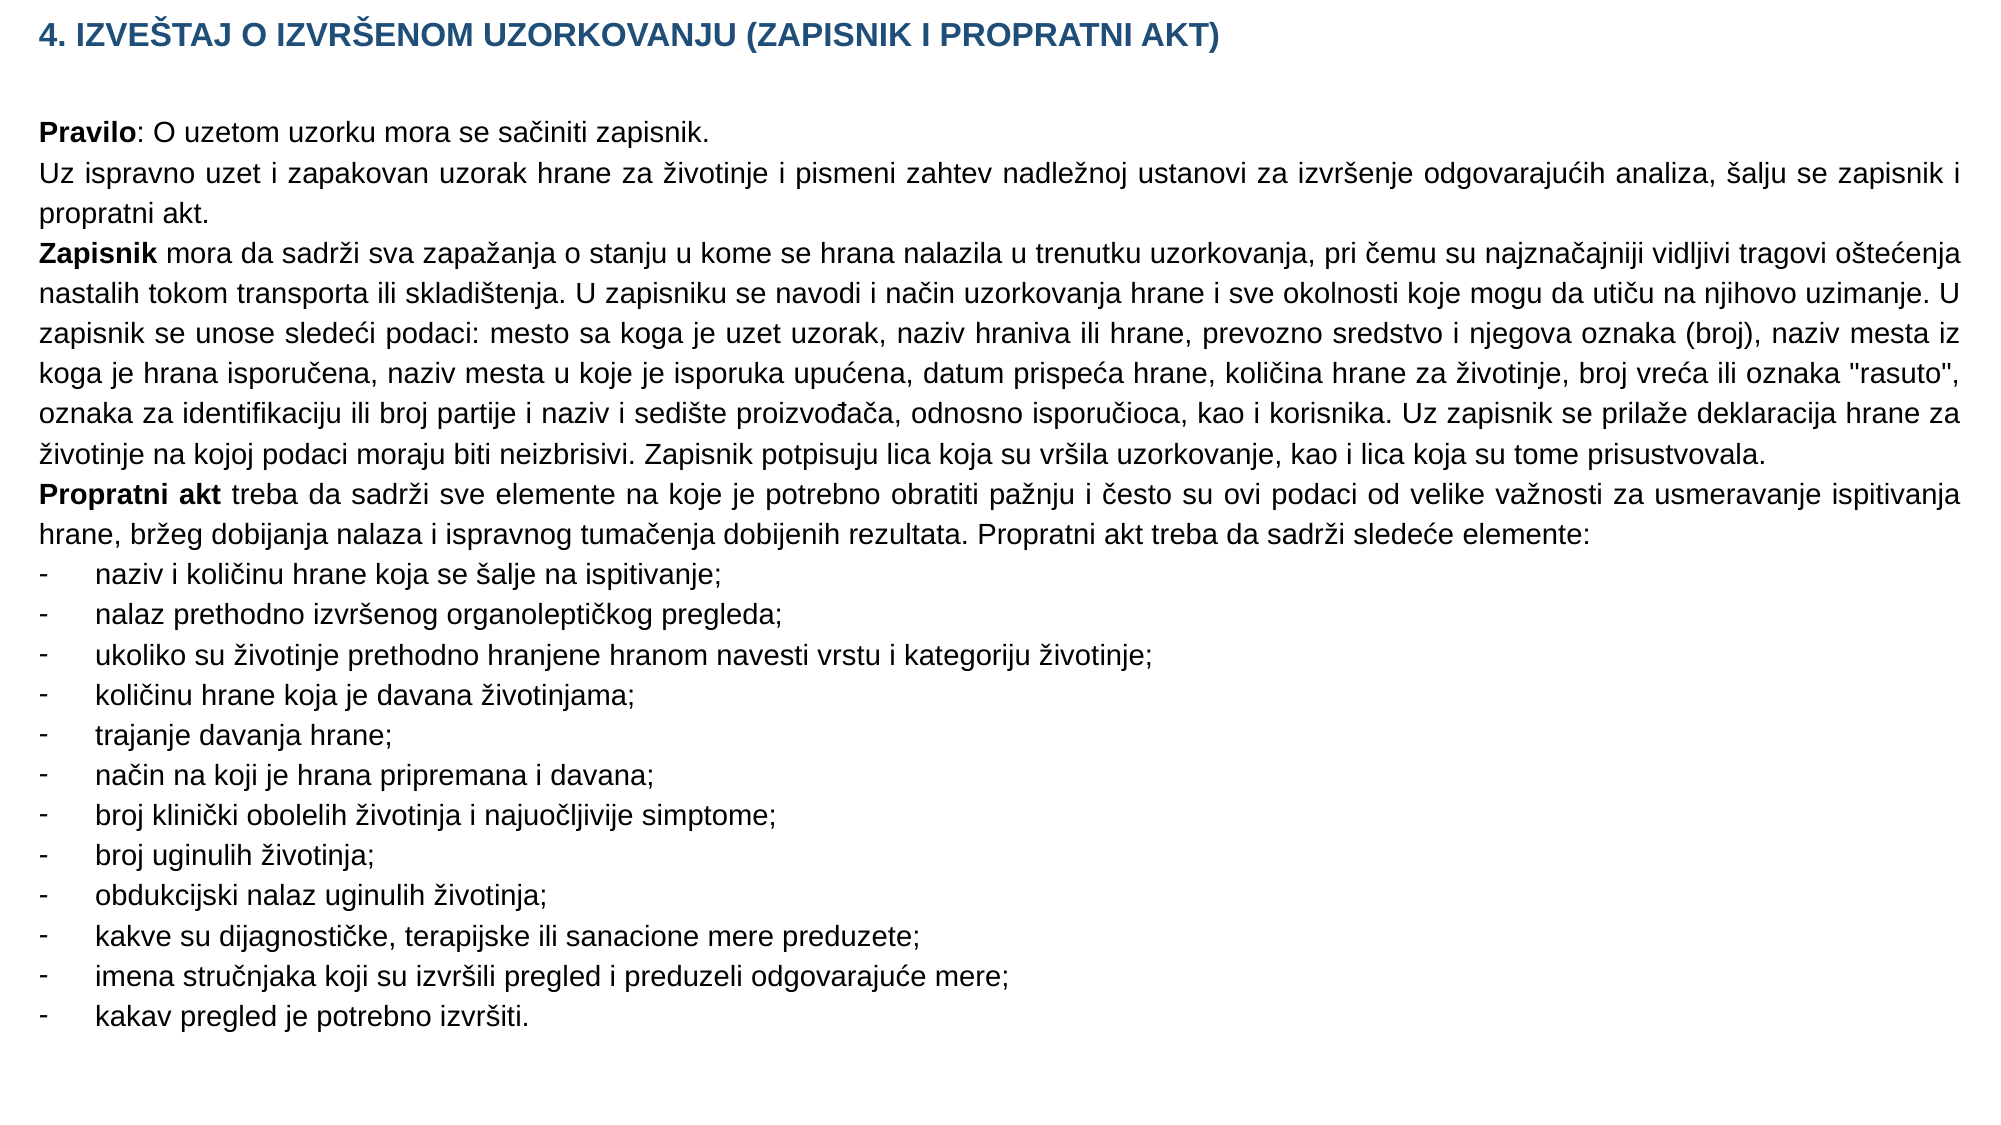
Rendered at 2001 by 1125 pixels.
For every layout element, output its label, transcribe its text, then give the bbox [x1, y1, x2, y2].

text_box 4. IZVEŠTAJ O IZVRŠENOM UZORKOVANJU (ZAPISNIK I PROPRATNI AKT) Pravilo: O uzetom uzorku mora se sačiniti zapisnik. Uz ispravno uzet i zapakovan uzorak hrane za životinje i pismeni zahtev nadležnoj ustanovi za izvršenje odgovarajućih analiza, šalju se zapisnik i propratni akt. Zapisnik mora da sadrži sva zapažanja o stanju u kome se hrana nalazila u trenutku uzorkovanja, pri čemu su najznačajniji vidljivi tragovi oštećenja nastalih tokom transporta ili skladištenja. U zapisniku se navodi i način uzorkovanja hrane i sve okolnosti koje mogu da utiču na njihovo uzimanje. U zapisnik se unose sledeći podaci: mesto sa koga je uzet uzorak, naziv hraniva ili hrane, prevozno sredstvo i njegova oznaka (broj), naziv mesta iz koga je hrana isporučena, naziv mesta u koje je isporuka upućena, datum prispeća hrane, količina hrane za životinje, broj vreća ili oznaka "rasuto", oznaka za identifikaciju ili broj partije i naziv i sedište proizvođača, odnosno isporučioca, kao i korisnika. Uz zapisnik se prilaže deklaracija hrane za životinje na kojoj podaci moraju biti neizbrisivi. Zapisnik potpisuju lica koja su vršila uzorkovanje, kao i lica koja su tome prisustvovala. Propratni akt treba da sadrži sve elemente na koje je potrebno obratiti pažnju i često su ovi podaci od velike važnosti za usmeravanje ispitivanja hrane, bržeg dobijanja nalaza i ispravnog tumačenja dobijenih rezultata. Propratni akt treba da sadrži sledeće elemente: naziv i količinu hrane koja se šalje na ispitivanje; nalaz prethodno izvršenog organoleptičkog pregleda; ukoliko su životinje prethodno hranjene hranom navesti vrstu i kategoriju životinje; količinu hrane koja je davana životinjama; trajanje davanja hrane; način na koji je hrana pripremana i davana; broj klinički obolelih životinja i najuočljivije simptome; broj uginulih životinja; obdukcijski nalaz uginulih životinja; kakve su dijagnostičke, terapijske ili sanacione mere preduzete; imena stručnjaka koji su izvršili pregled i preduzeli odgovarajuće mere; kakav pregled je potrebno izvršiti. [24, 0, 1979, 1040]
